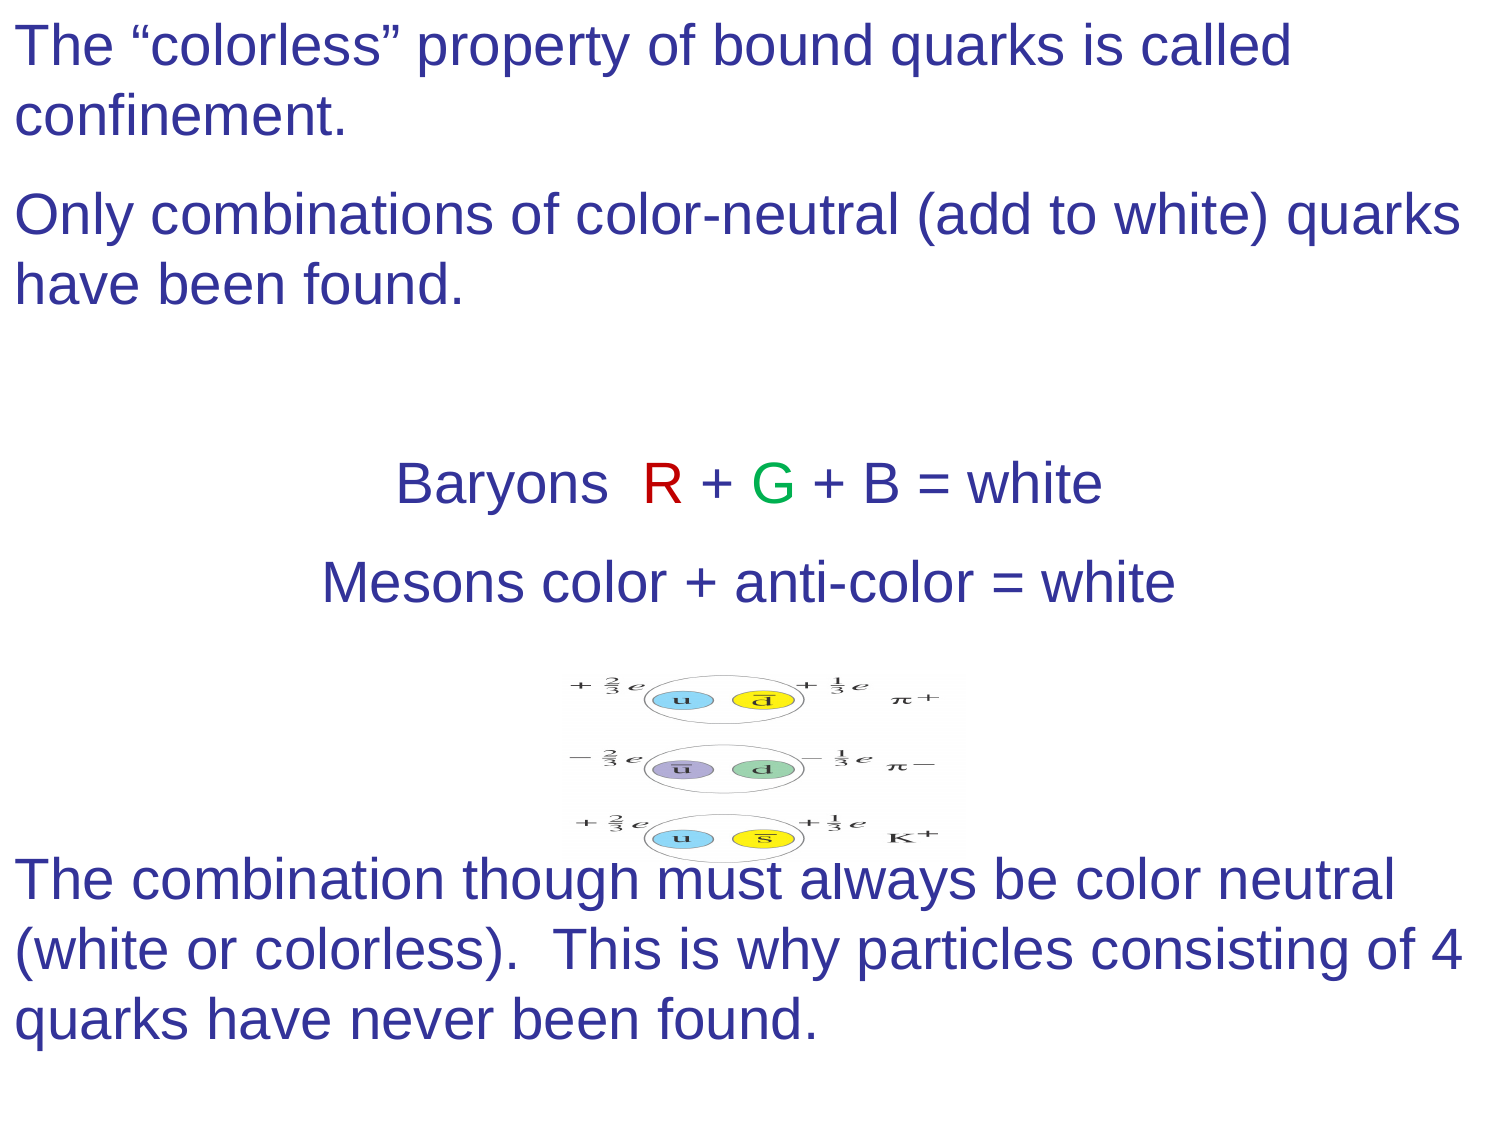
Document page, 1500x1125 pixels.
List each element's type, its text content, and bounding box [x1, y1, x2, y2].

text_box The “colorless” property of bound quarks is called confinement. Only combinations of color-neutral (add to white) quarks have been found. Baryons R + G + B = white Mesons color + anti-color = white The combination though must always be color neutral (white or colorless). This is why particles consisting of 4 quarks have never been found. . [0, 0, 1500, 1125]
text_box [562, 674, 966, 863]
